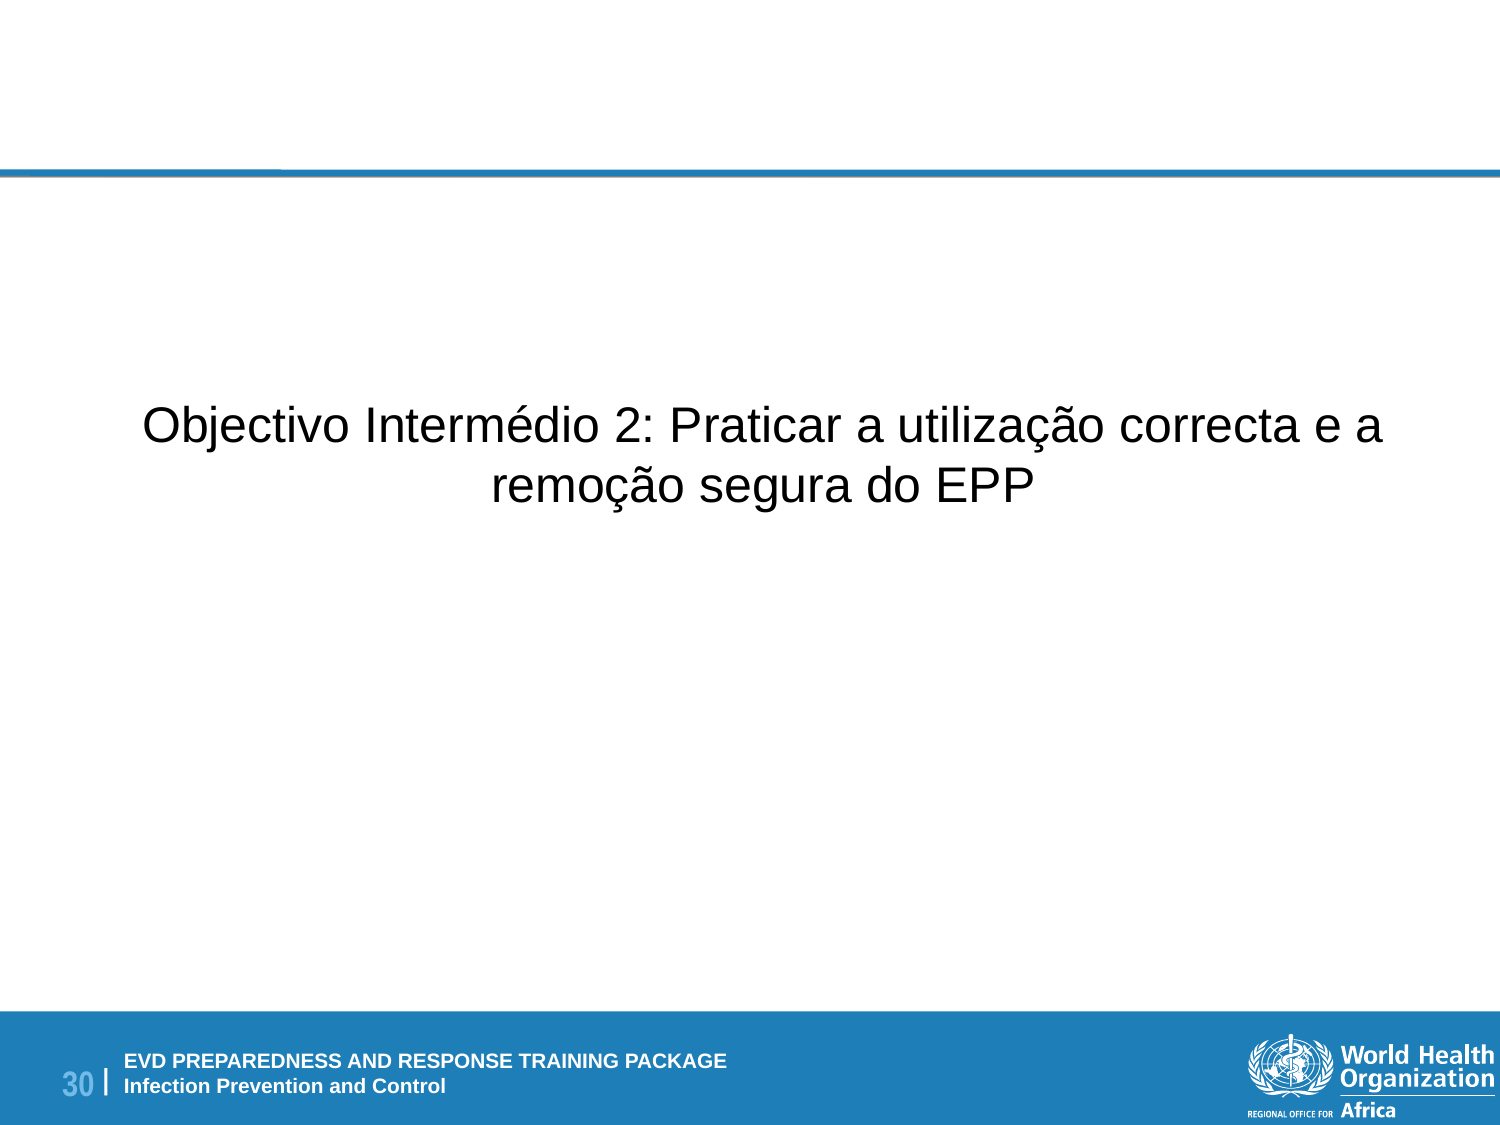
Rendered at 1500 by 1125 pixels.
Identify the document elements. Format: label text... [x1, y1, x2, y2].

text_box Objectivo Intermédio 2: Praticar a utilização correcta e a remoção segura do EPP [5, 385, 1447, 520]
